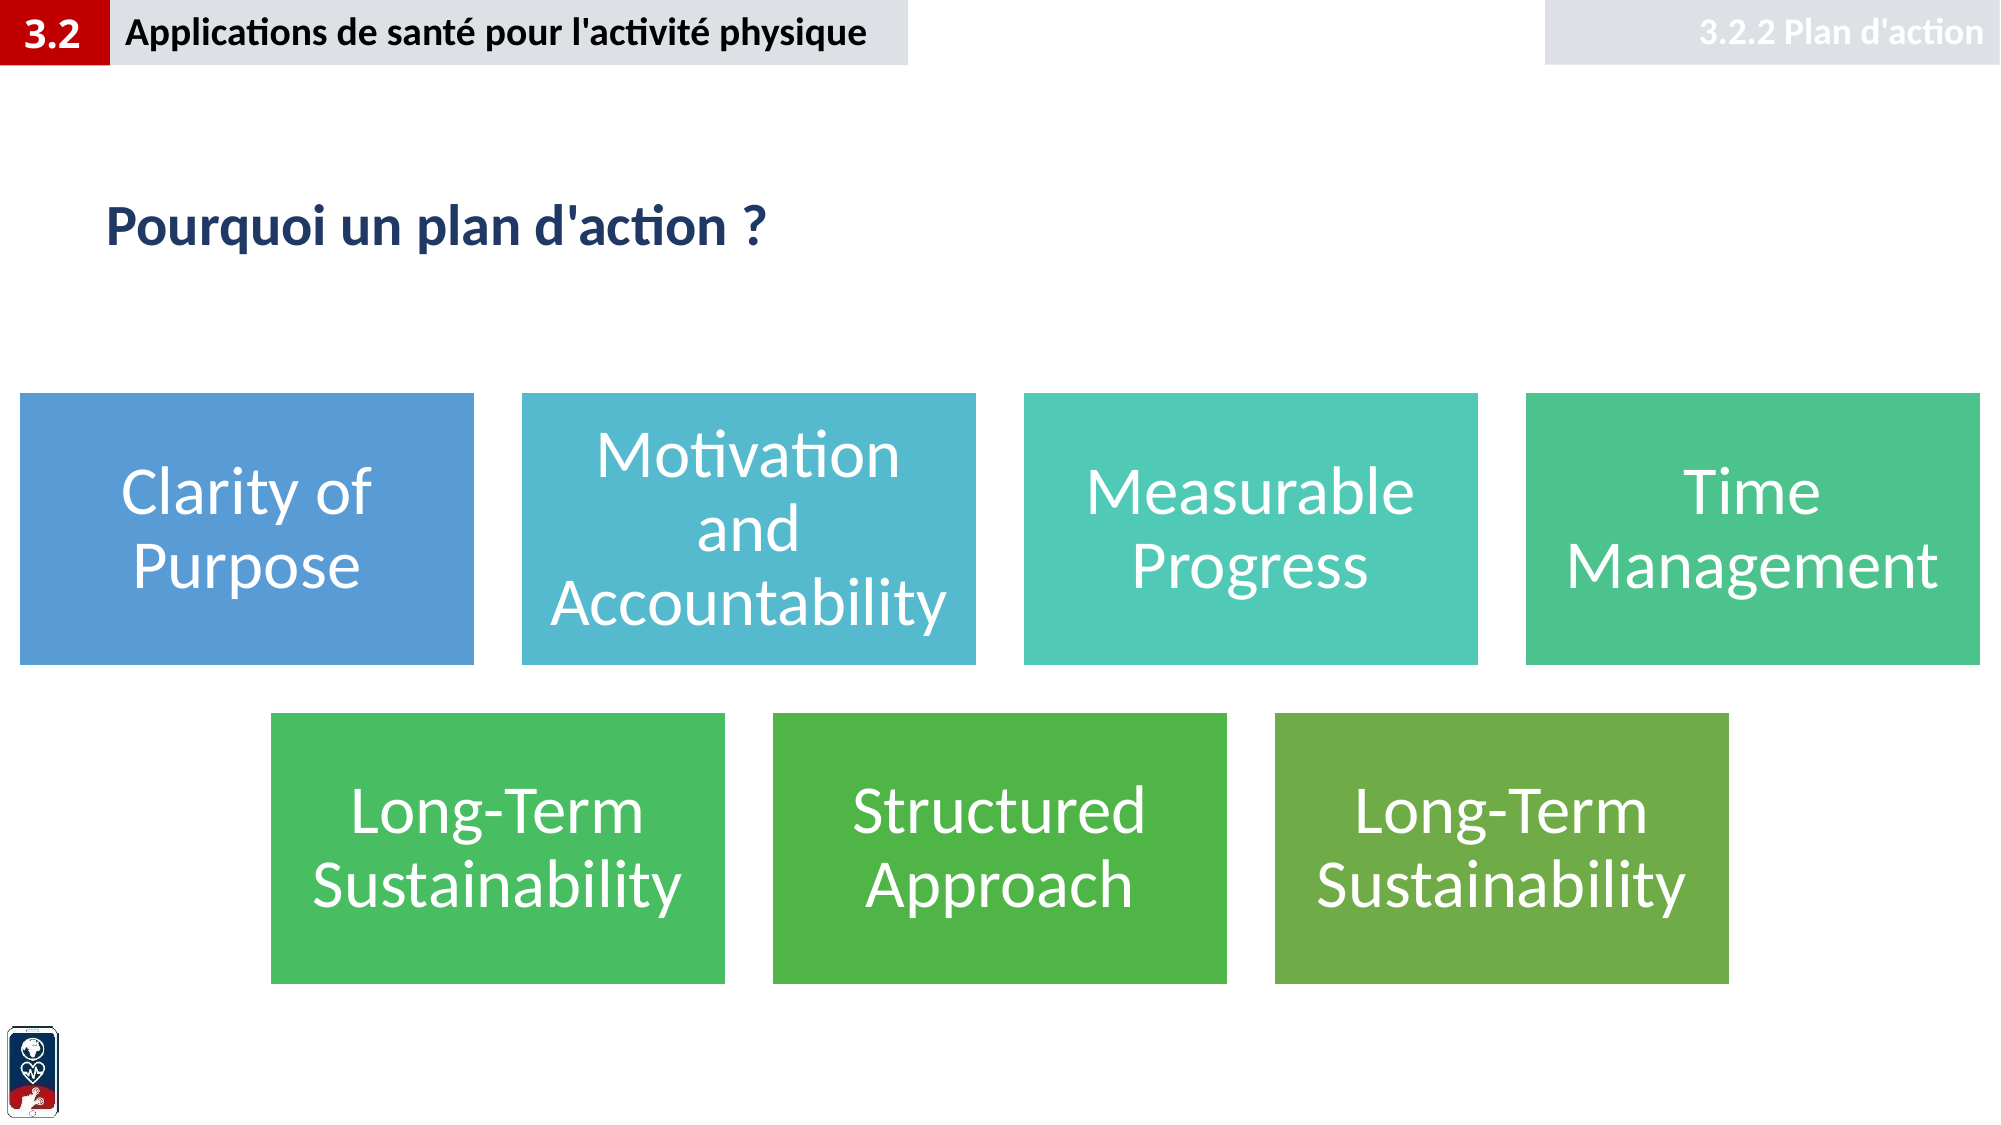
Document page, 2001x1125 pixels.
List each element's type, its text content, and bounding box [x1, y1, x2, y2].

text_box 3.2 [9, 9, 102, 56]
title Pourquoi un plan d'action ? [91, 177, 1906, 277]
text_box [18, 391, 1982, 986]
text_box [0, 0, 110, 66]
text_box 3.2.2 Plan d'action [1545, 0, 2000, 65]
text_box Applications de santé pour l'activité physique [110, 0, 909, 66]
picture [7, 1026, 59, 1118]
